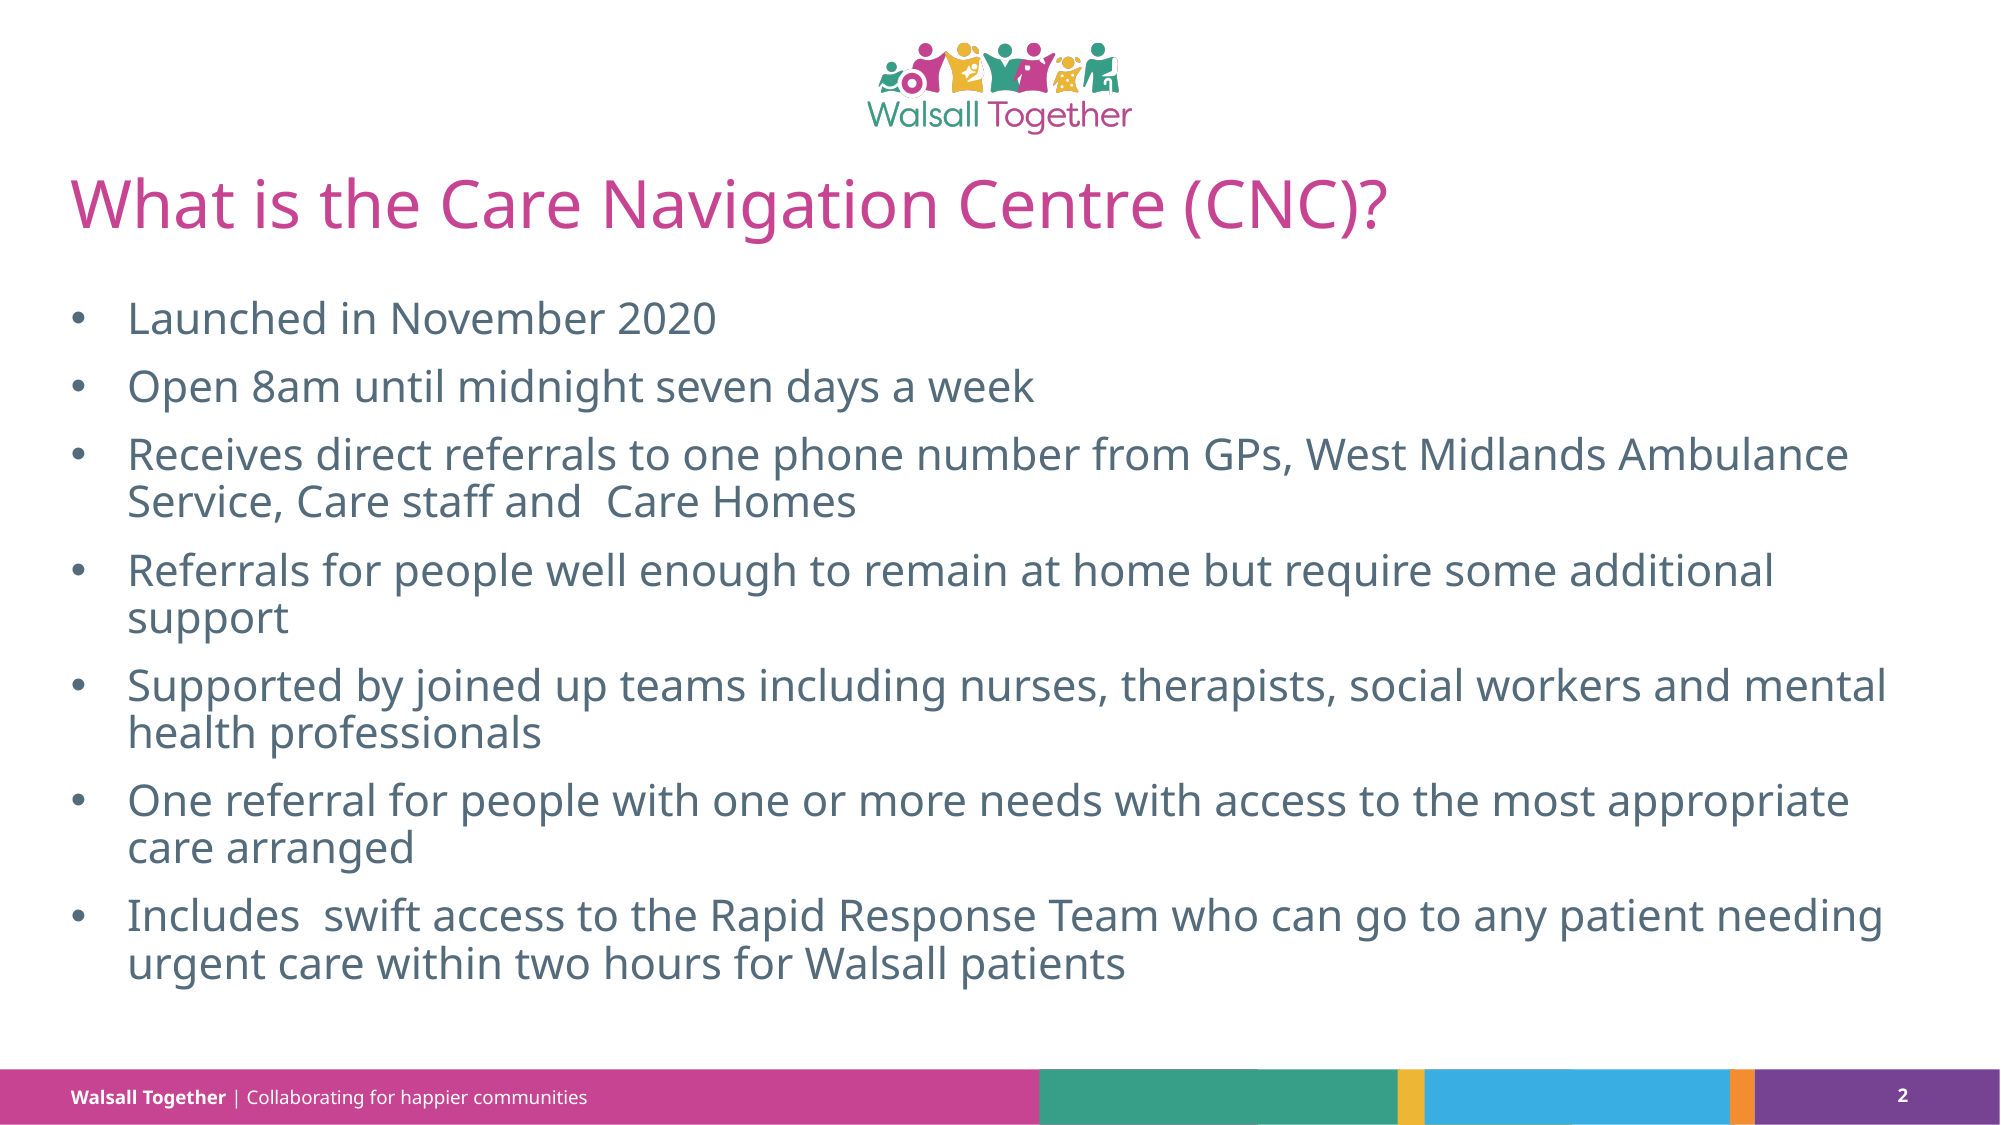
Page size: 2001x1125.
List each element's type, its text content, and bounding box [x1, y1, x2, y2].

list Launched in November 2020 Open 8am until midnight seven days a week Receives direct referrals to one phone number from GPs, West Midlands Ambulance Service, Care staff and Care Homes Referrals for people well enough to remain at home but require some additional support Supported by joined up teams including nurses, therapists, social workers and mental health professionals One referral for people with one or more needs with access to the most appropriate care arranged Includes swift access to the Rapid Response Team who can go to any patient needing urgent care within two hours for Walsall patients [70, 296, 1929, 1022]
footer Walsall Together | Collaborating for happier communities [70, 1069, 1851, 1124]
title What is the Care Navigation Centre (CNC)? [70, 170, 1929, 296]
picture [865, 40, 1135, 137]
slide_number 2 [1877, 1069, 1929, 1124]
